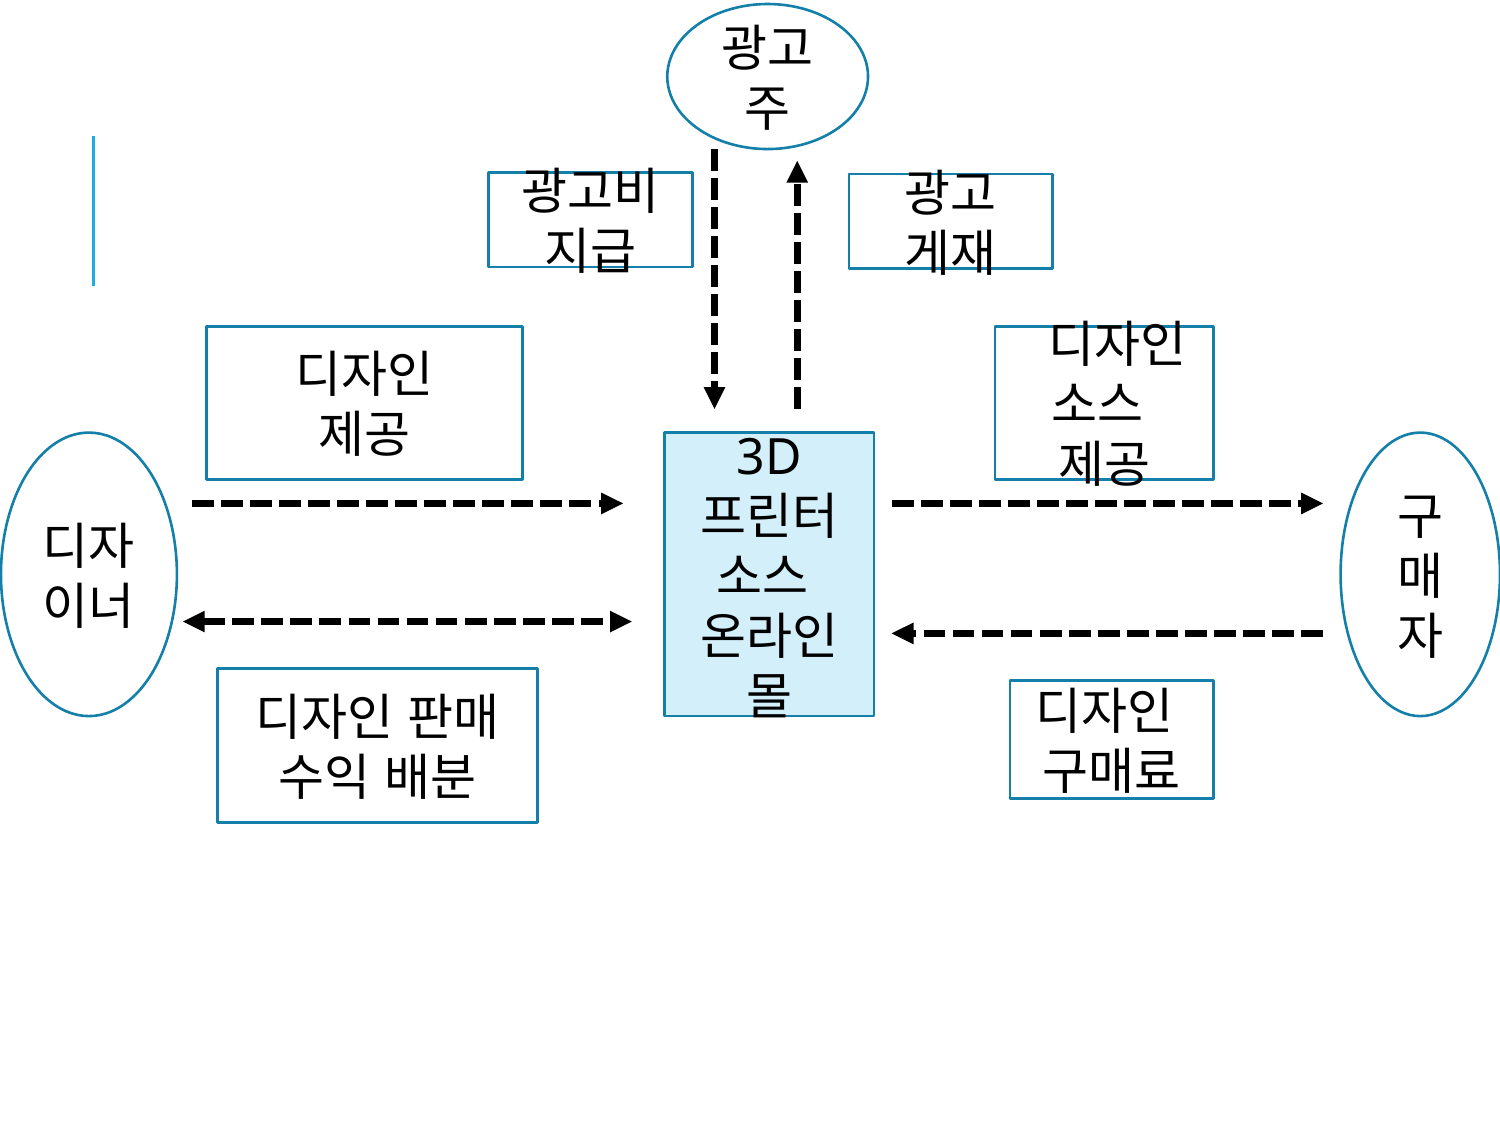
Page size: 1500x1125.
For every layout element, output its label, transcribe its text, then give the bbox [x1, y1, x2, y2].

text_box 디자인 구매료 [1009, 679, 1215, 800]
text_box 디자 이너 [0, 431, 179, 718]
text_box 디자인 소스 제공 [994, 325, 1215, 481]
text_box 구매자 [1339, 431, 1500, 718]
text_box 3D 프린터 소스 온라인 몰 [663, 431, 875, 717]
text_box 광고주 [665, 2, 870, 151]
text_box 디자인 제공 [205, 325, 524, 481]
text_box 광고 게재 [848, 173, 1054, 270]
text_box 광고비 지급 [487, 171, 694, 268]
text_box 디자인 판매 수익 배분 [216, 667, 539, 824]
